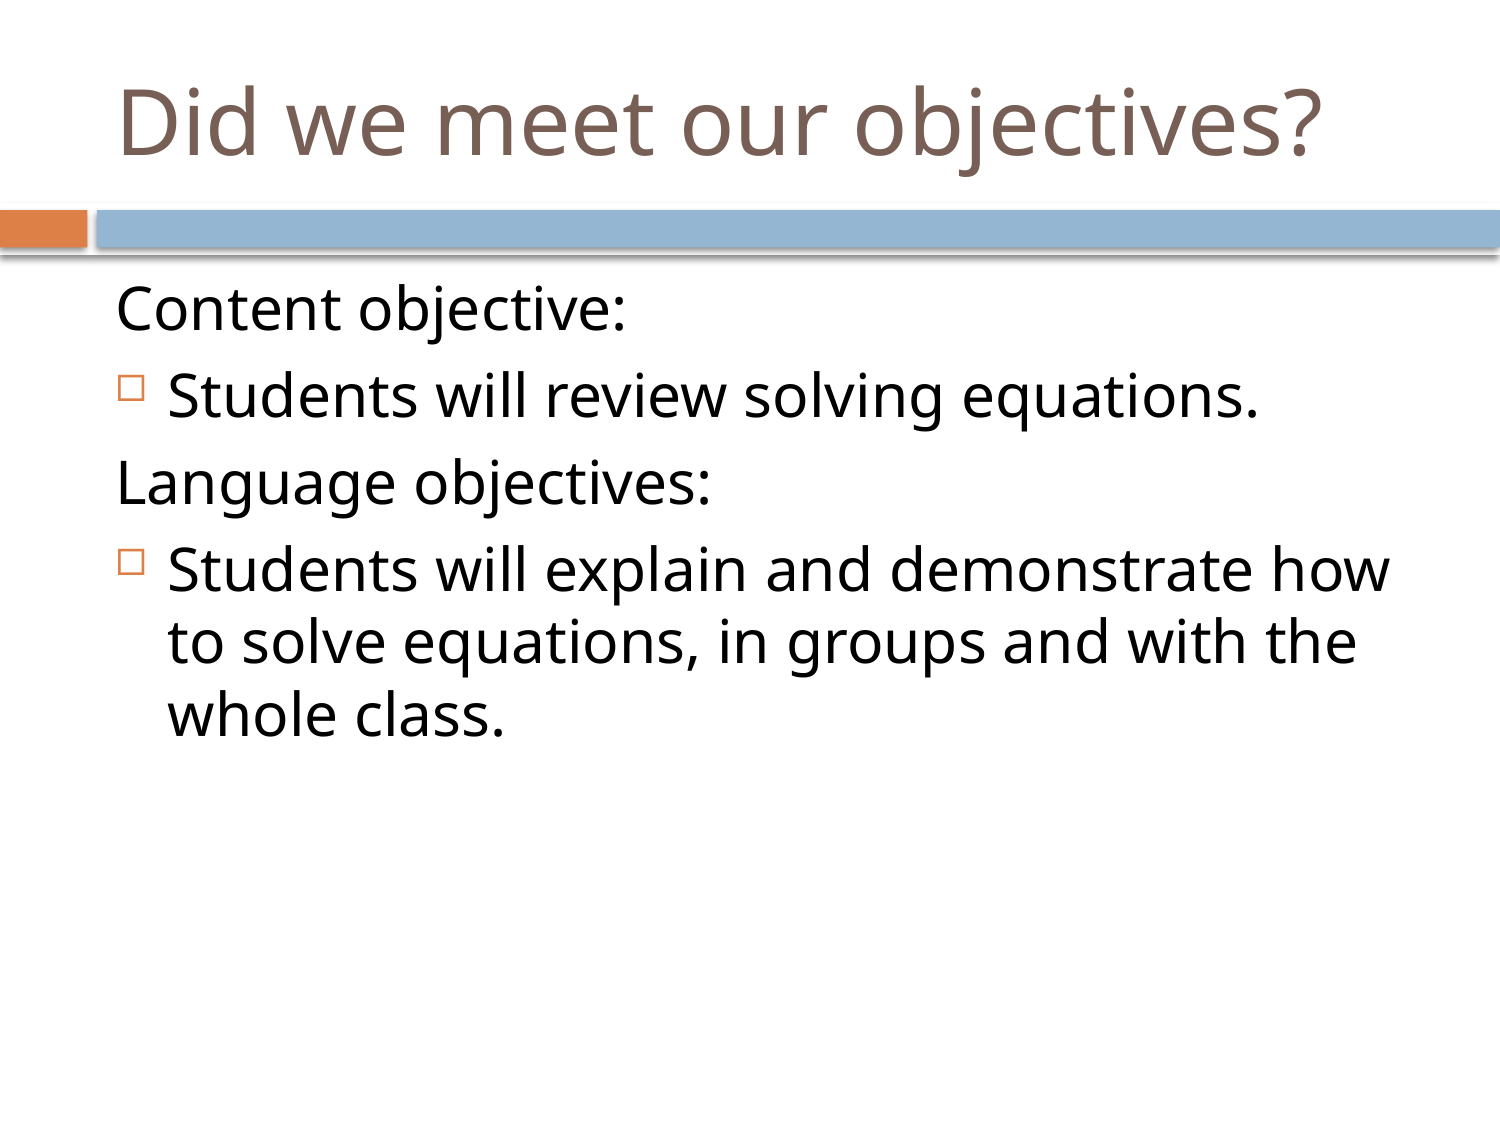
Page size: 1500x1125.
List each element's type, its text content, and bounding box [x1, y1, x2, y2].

list Content objective: Students will review solving equations. Language objectives: Students will explain and demonstrate how to solve equations, in groups and with the whole class. [100, 262, 1438, 1000]
title Did we meet our objectives? [100, 37, 1438, 200]
